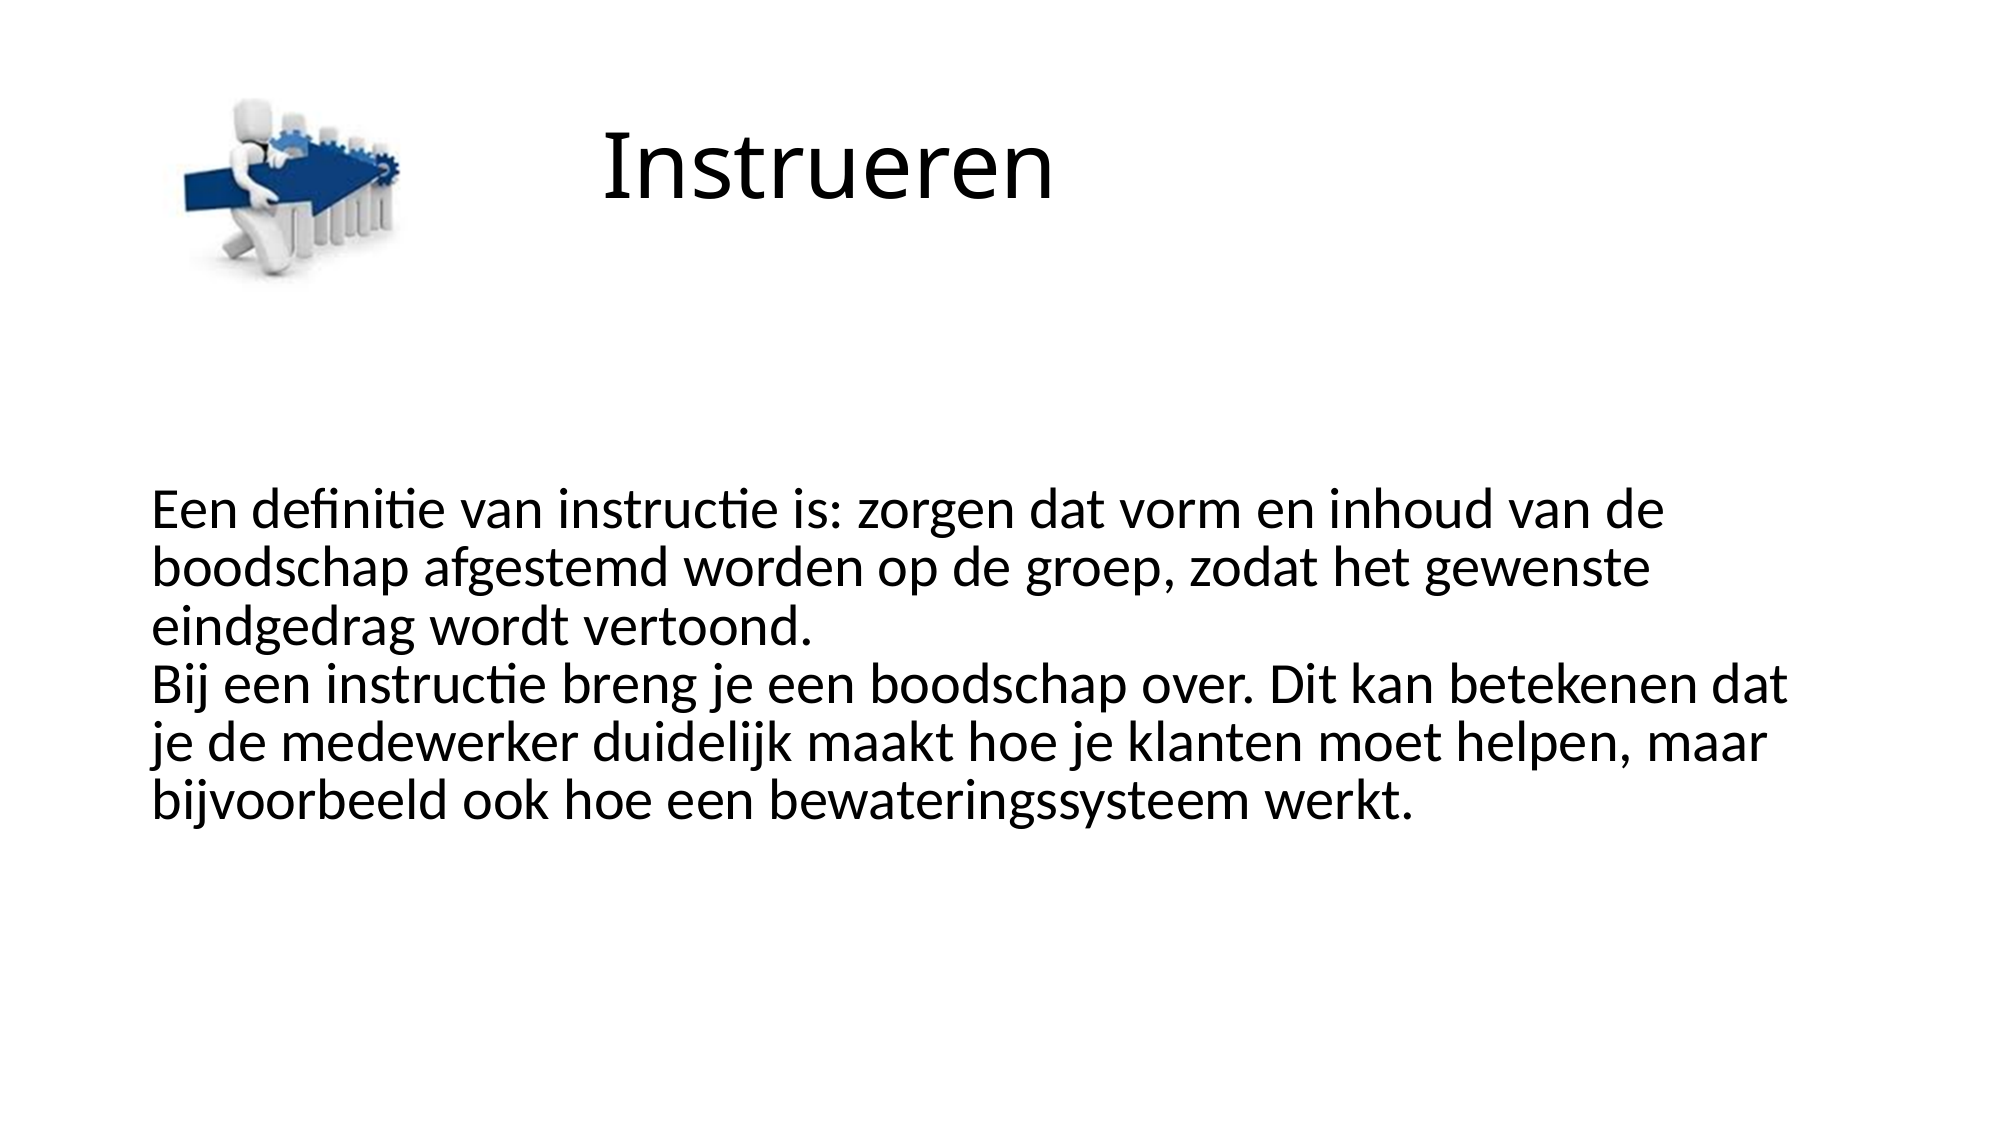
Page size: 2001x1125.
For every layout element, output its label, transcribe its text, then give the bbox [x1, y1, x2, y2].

picture [137, 85, 446, 300]
title Instrueren [137, 59, 1863, 278]
table_header Een definitie van instructie is: zorgen dat vorm en inhoud van de boodschap afgestemd worden op de groep, zodat het gewenste eindgedrag wordt vertoond. Bij een instructie breng je een boodschap over. Dit kan betekenen dat je de medewerker duidelijk maakt hoe je klanten moet helpen, maar bijvoorbeeld ook hoe een bewateringssysteem werkt. [137, 431, 1818, 947]
